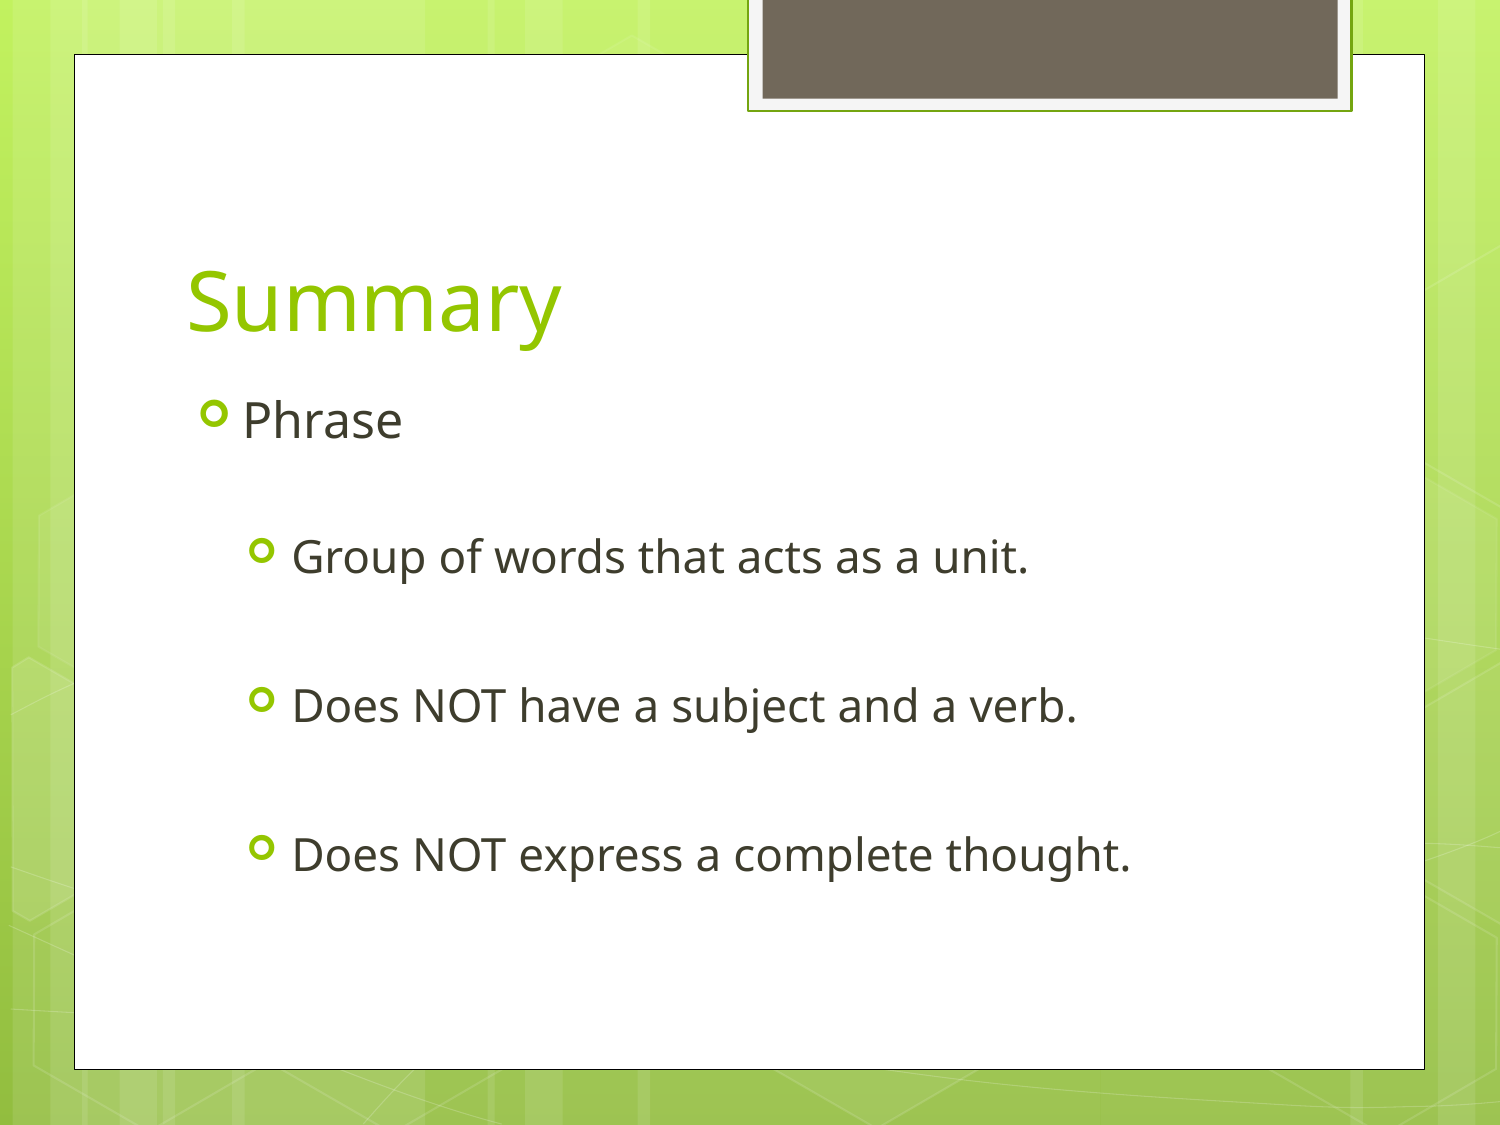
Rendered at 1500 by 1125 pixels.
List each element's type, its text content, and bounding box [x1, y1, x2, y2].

list Phrase Group of words that acts as a unit. Does NOT have a subject and a verb. Does NOT express a complete thought. [171, 381, 1283, 957]
title Summary [171, 168, 1324, 357]
